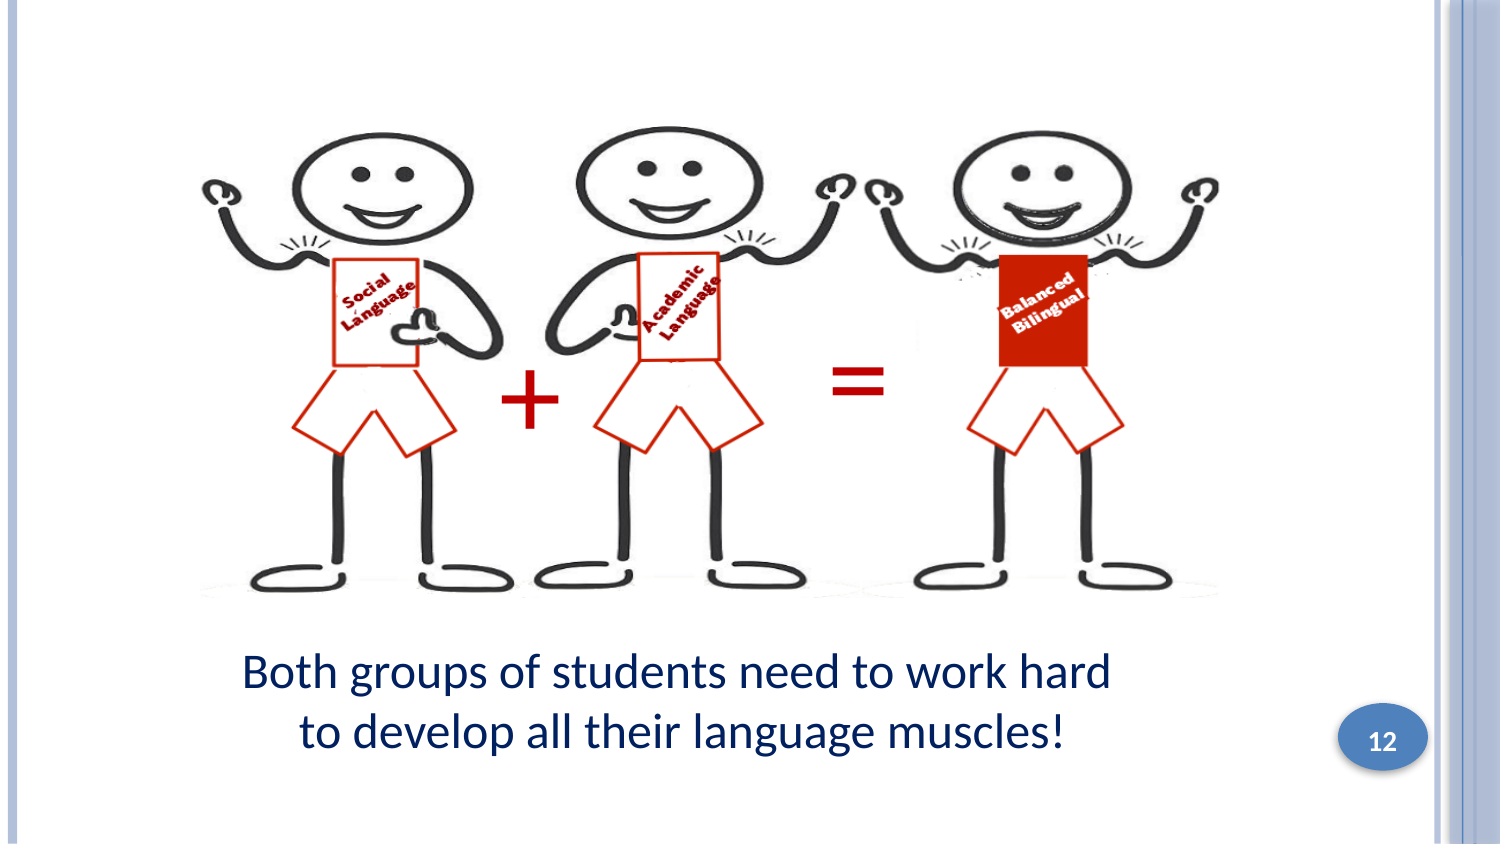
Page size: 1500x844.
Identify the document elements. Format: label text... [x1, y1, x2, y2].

text_box Both groups of students need to work hard to develop all their language muscles! [62, 631, 1303, 767]
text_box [199, 124, 1225, 599]
slide_number 12 [1337, 707, 1428, 772]
